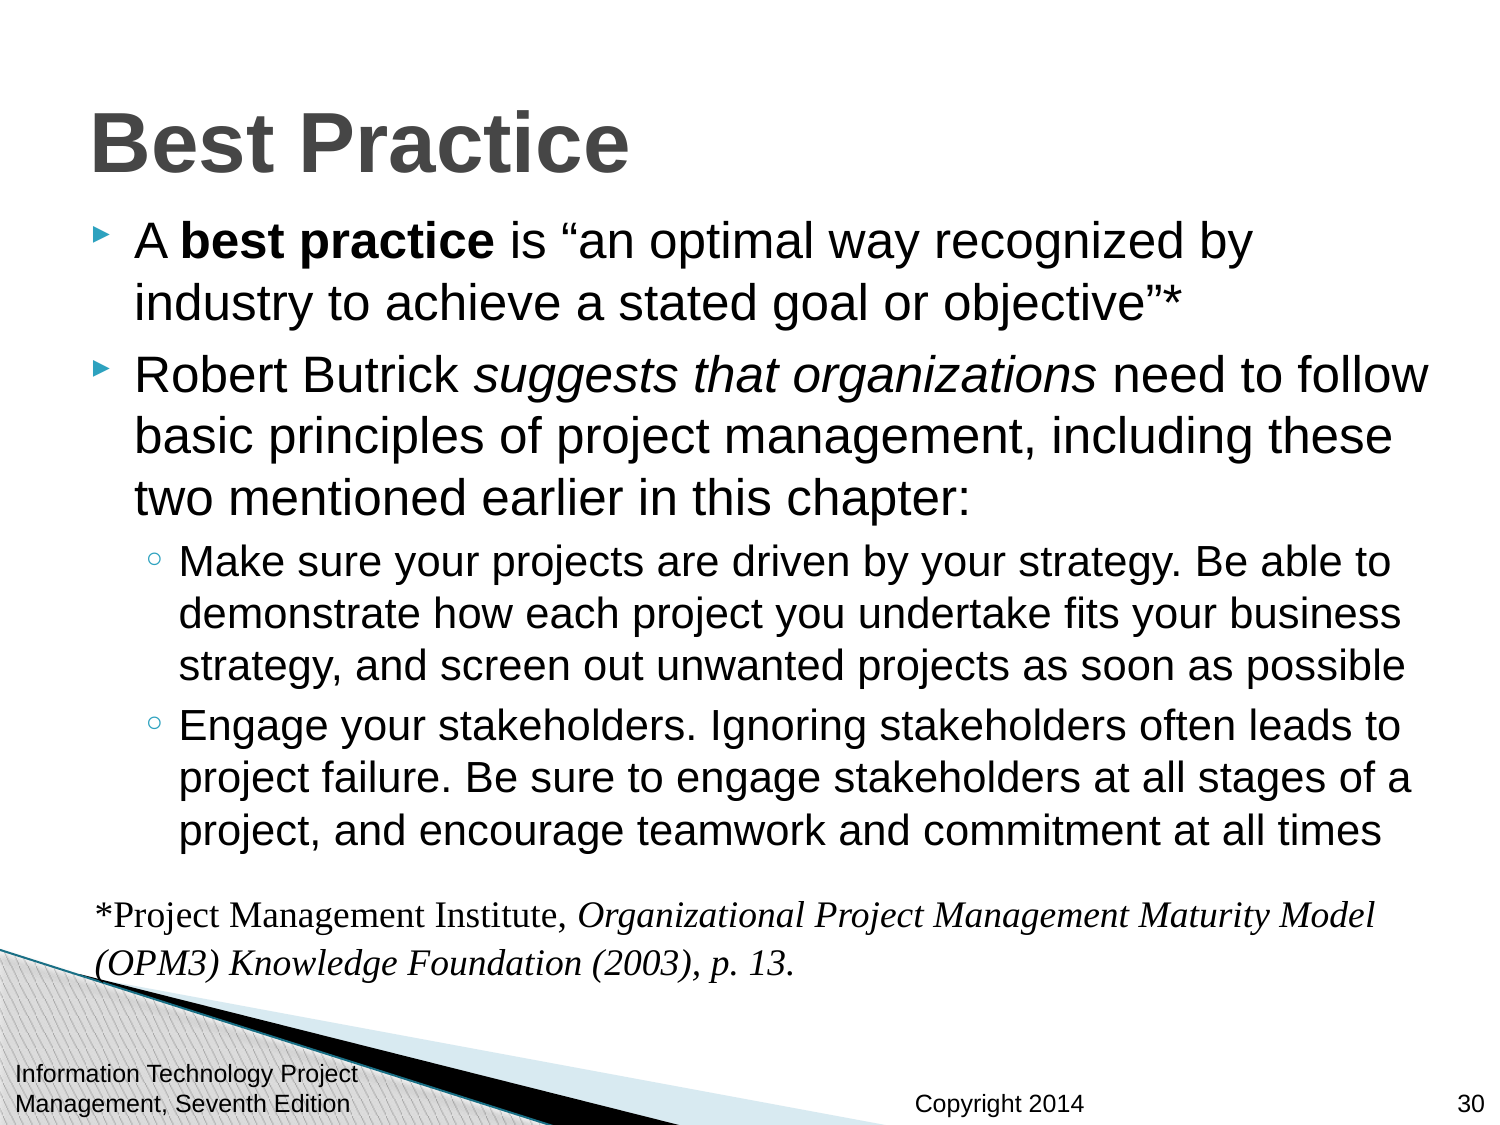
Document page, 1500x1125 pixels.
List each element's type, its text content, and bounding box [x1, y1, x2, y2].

footer Information Technology Project Management, Seventh Edition [0, 1065, 425, 1125]
text_box *Project Management Institute, Organizational Project Management Maturity Model (OPM3) Knowledge Foundation (2003), p. 13. [79, 887, 1392, 1050]
list A best practice is “an optimal way recognized by industry to achieve a stated goal or objective”* Robert Butrick suggests that organizations need to follow basic principles of project management, including these two mentioned earlier in this chapter: Make sure your projects are driven by your strategy. Be able to demonstrate how each project you undertake fits your business strategy, and screen out unwanted projects as soon as possible Engage your stakeholders. Ignoring stakeholders often leads to project failure. Be sure to engage stakeholders at all stages of a project, and encourage teamwork and commitment at all times [74, 199, 1463, 943]
slide_number 30 [1408, 1065, 1500, 1125]
title Best Practice [75, 45, 1425, 233]
